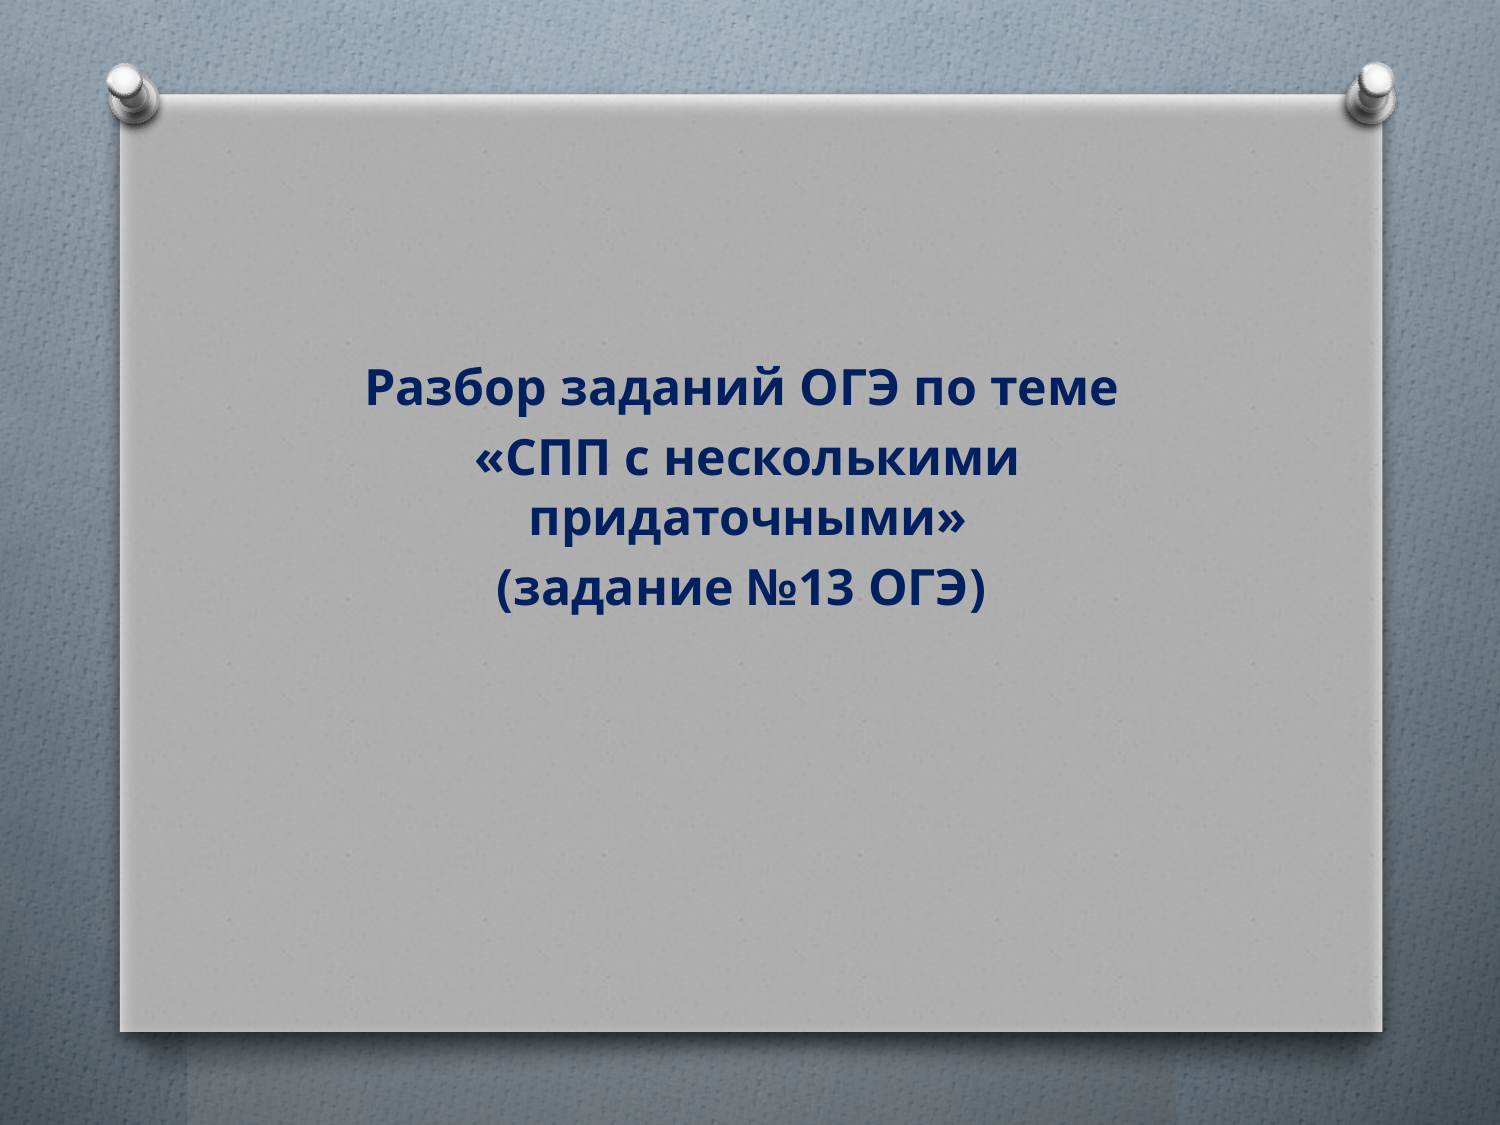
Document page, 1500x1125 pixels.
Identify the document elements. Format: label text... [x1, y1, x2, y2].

picture [1317, 35, 1439, 156]
list Разбор заданий ОГЭ по теме «СПП с несколькими придаточными» (задание №13 ОГЭ) [240, 347, 1257, 939]
picture [75, 29, 198, 153]
